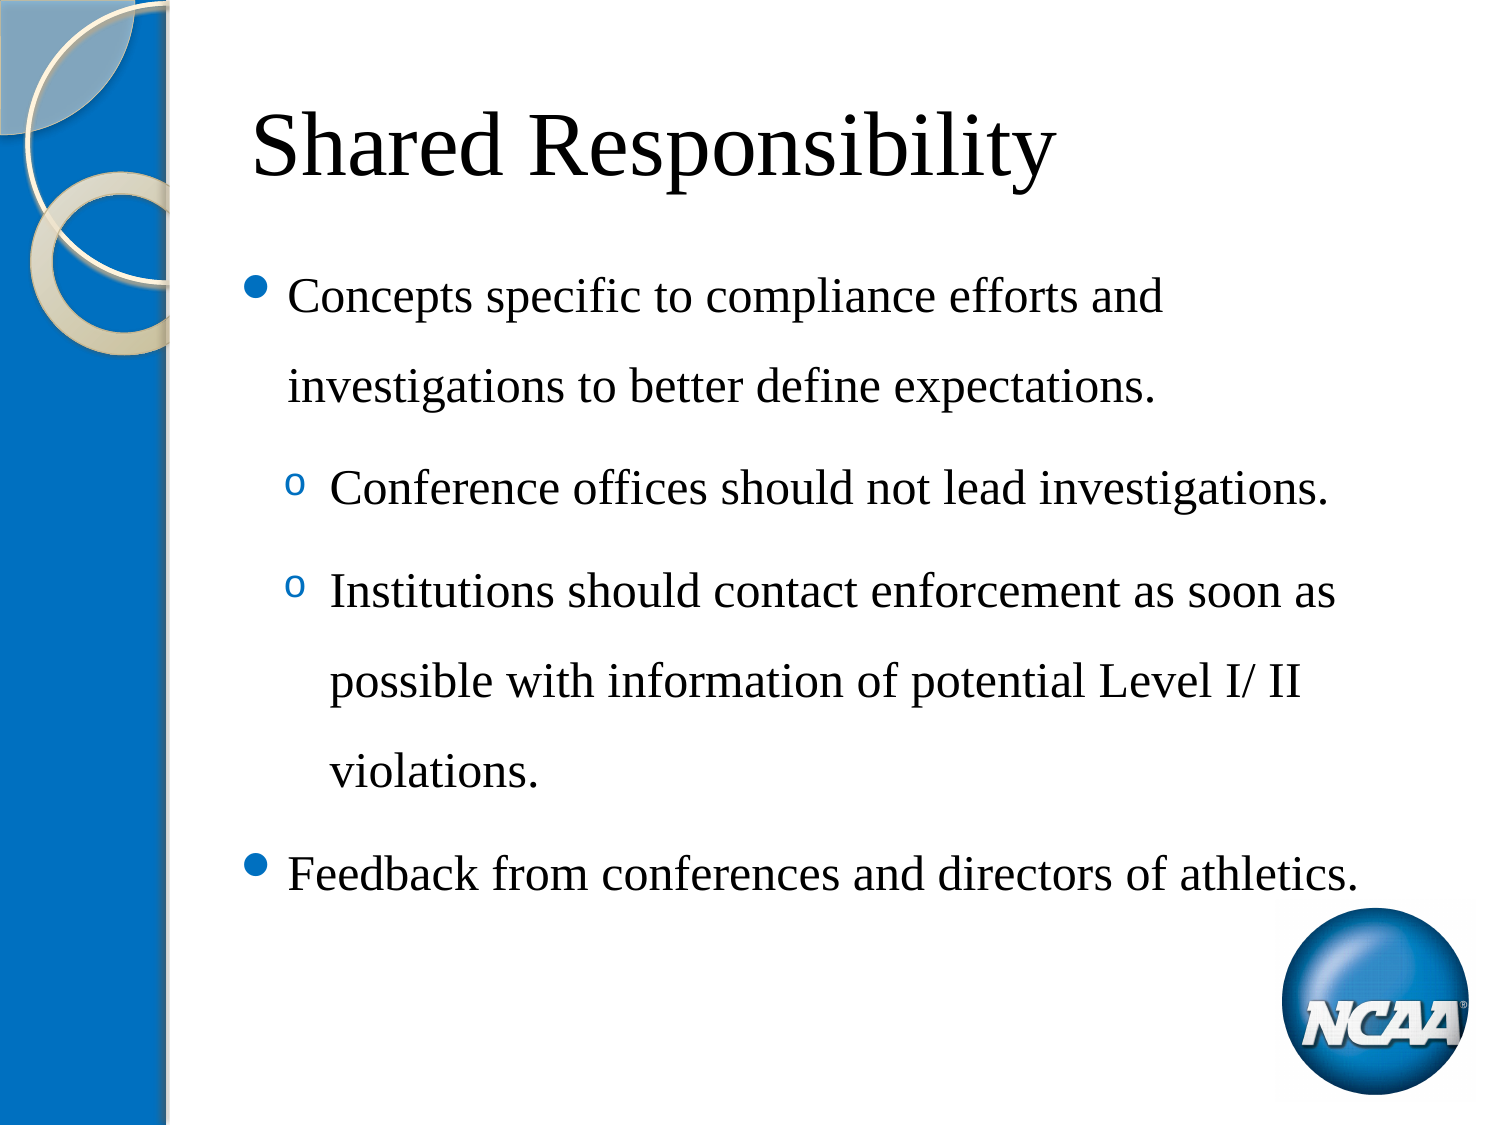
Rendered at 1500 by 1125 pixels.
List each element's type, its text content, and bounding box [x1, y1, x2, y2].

title Shared Responsibility [235, 45, 1466, 233]
list Concepts specific to compliance efforts and investigations to better define expectations. Conference offices should not lead investigations. Institutions should contact enforcement as soon as possible with information of potential Level I/ II violations. Feedback from conferences and directors of athletics. [212, 224, 1400, 725]
picture [1274, 900, 1477, 1102]
